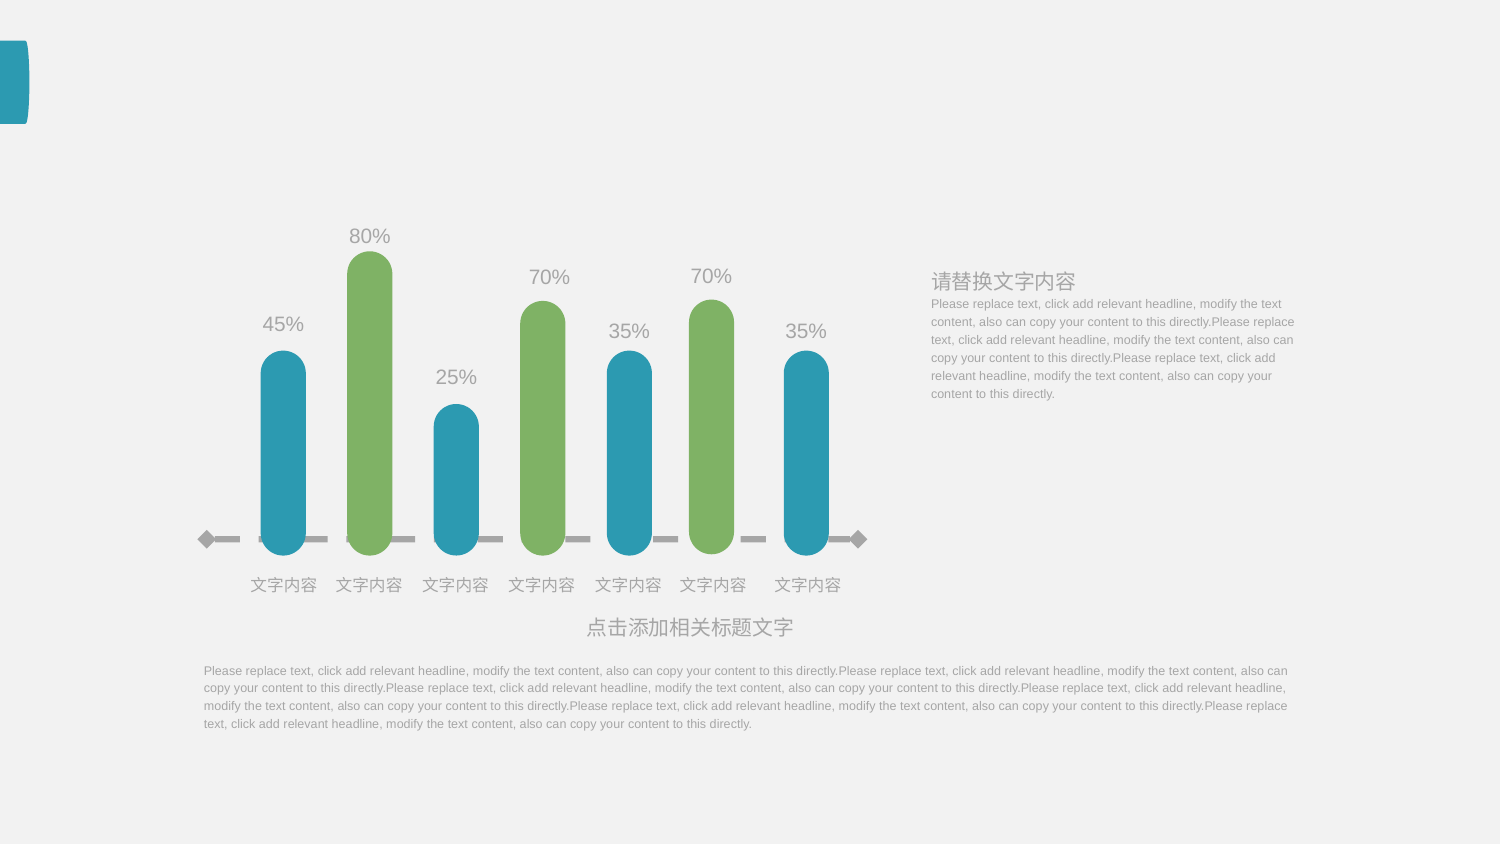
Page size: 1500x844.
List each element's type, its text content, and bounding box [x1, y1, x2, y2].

text_box 文字内容 [406, 572, 492, 594]
text_box 25% [430, 354, 483, 393]
text_box 文字内容 [579, 572, 678, 594]
text_box 文字内容 [758, 571, 857, 593]
text_box 点击添加相关标题文字 [586, 609, 803, 640]
text_box Please replace text, click add relevant headline, modify the text content, also can copy your content to this directly.Please replace text, click add relevant headline, modify the text content, also can copy your content to this directly.Please replace text, click add relevant headline, modify the text content, also can copy your content to this directly. [931, 293, 1296, 402]
text_box 文字内容 [664, 571, 758, 593]
text_box [847, 533, 865, 546]
text_box 文字内容 [234, 572, 333, 594]
text_box 请替换文字内容 [931, 263, 1102, 294]
text_box [433, 403, 479, 556]
text_box 80% [343, 213, 396, 252]
text_box 文字内容 [333, 572, 406, 594]
text_box [347, 251, 393, 556]
text_box [200, 532, 219, 546]
text_box 70% [685, 254, 738, 293]
text_box [520, 300, 566, 556]
text_box 35% [780, 308, 833, 347]
text_box [688, 299, 735, 555]
text_box 35% [603, 308, 656, 347]
text_box 文字内容 [492, 572, 579, 594]
text_box 70% [523, 254, 576, 293]
text_box Please replace text, click add relevant headline, modify the text content, also can copy your content to this directly.Please replace text, click add relevant headline, modify the text content, also can copy your content to this directly.Please replace text, click add relevant headline, modify the text content, also can copy your content to this directly.Please replace text, click add relevant headline, modify the text content, also can copy your content to this directly.Please replace text, click add relevant headline, modify the text content, also can copy your content to this directly.Please replace text, click add relevant headline, modify the text content, also can copy your content to this directly. [204, 659, 1296, 728]
text_box [783, 350, 829, 556]
text_box [606, 350, 652, 556]
text_box [260, 350, 306, 556]
text_box 45% [257, 301, 310, 340]
